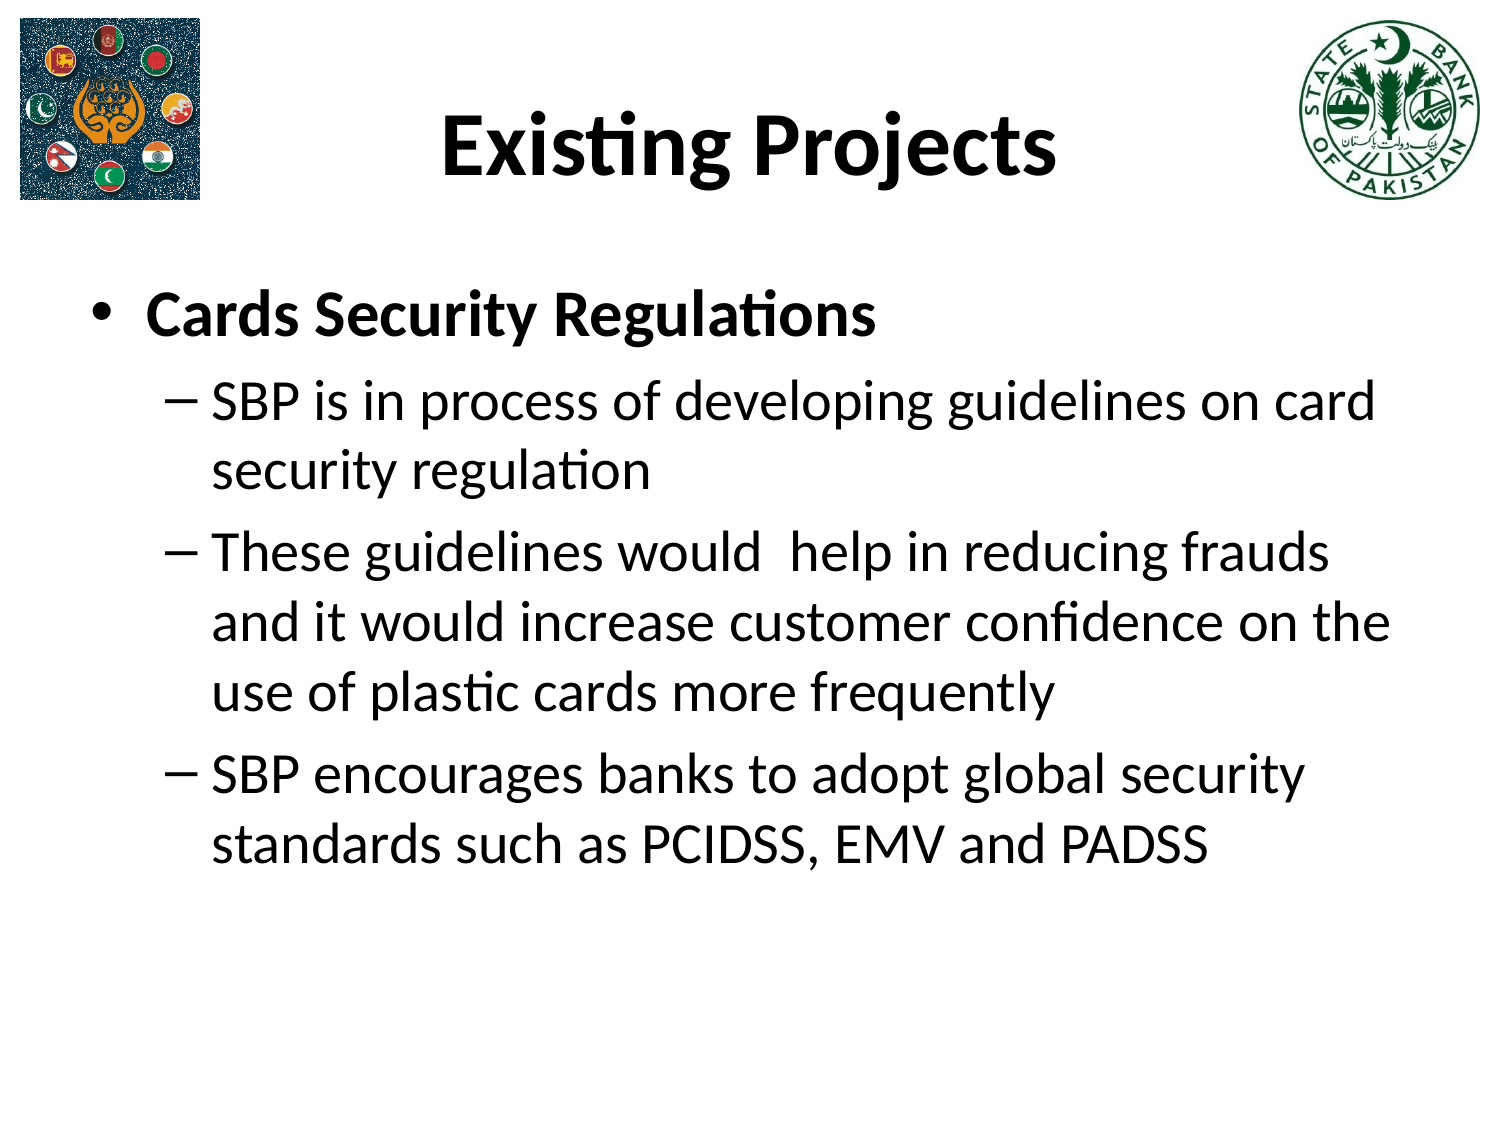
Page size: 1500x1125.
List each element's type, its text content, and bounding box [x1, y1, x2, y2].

picture [89, 18, 127, 61]
picture [19, 34, 146, 201]
picture [1299, 19, 1480, 201]
list Cards Security Regulations SBP is in process of developing guidelines on card security regulation These guidelines would help in reducing frauds and it would increase customer confidence on the use of plastic cards more frequently SBP encourages banks to adopt global security standards such as PCIDSS, EMV and PADSS [75, 262, 1425, 1005]
picture [46, 193, 61, 201]
picture [141, 131, 176, 177]
picture [84, 148, 127, 197]
picture [160, 84, 195, 130]
picture [19, 181, 26, 189]
picture [28, 152, 32, 163]
picture [19, 87, 24, 107]
picture [42, 188, 47, 197]
picture [64, 18, 75, 26]
picture [166, 129, 172, 137]
picture [32, 197, 43, 201]
picture [141, 44, 176, 82]
picture [85, 196, 104, 201]
title Existing Projects [75, 45, 1425, 233]
picture [83, 172, 89, 184]
